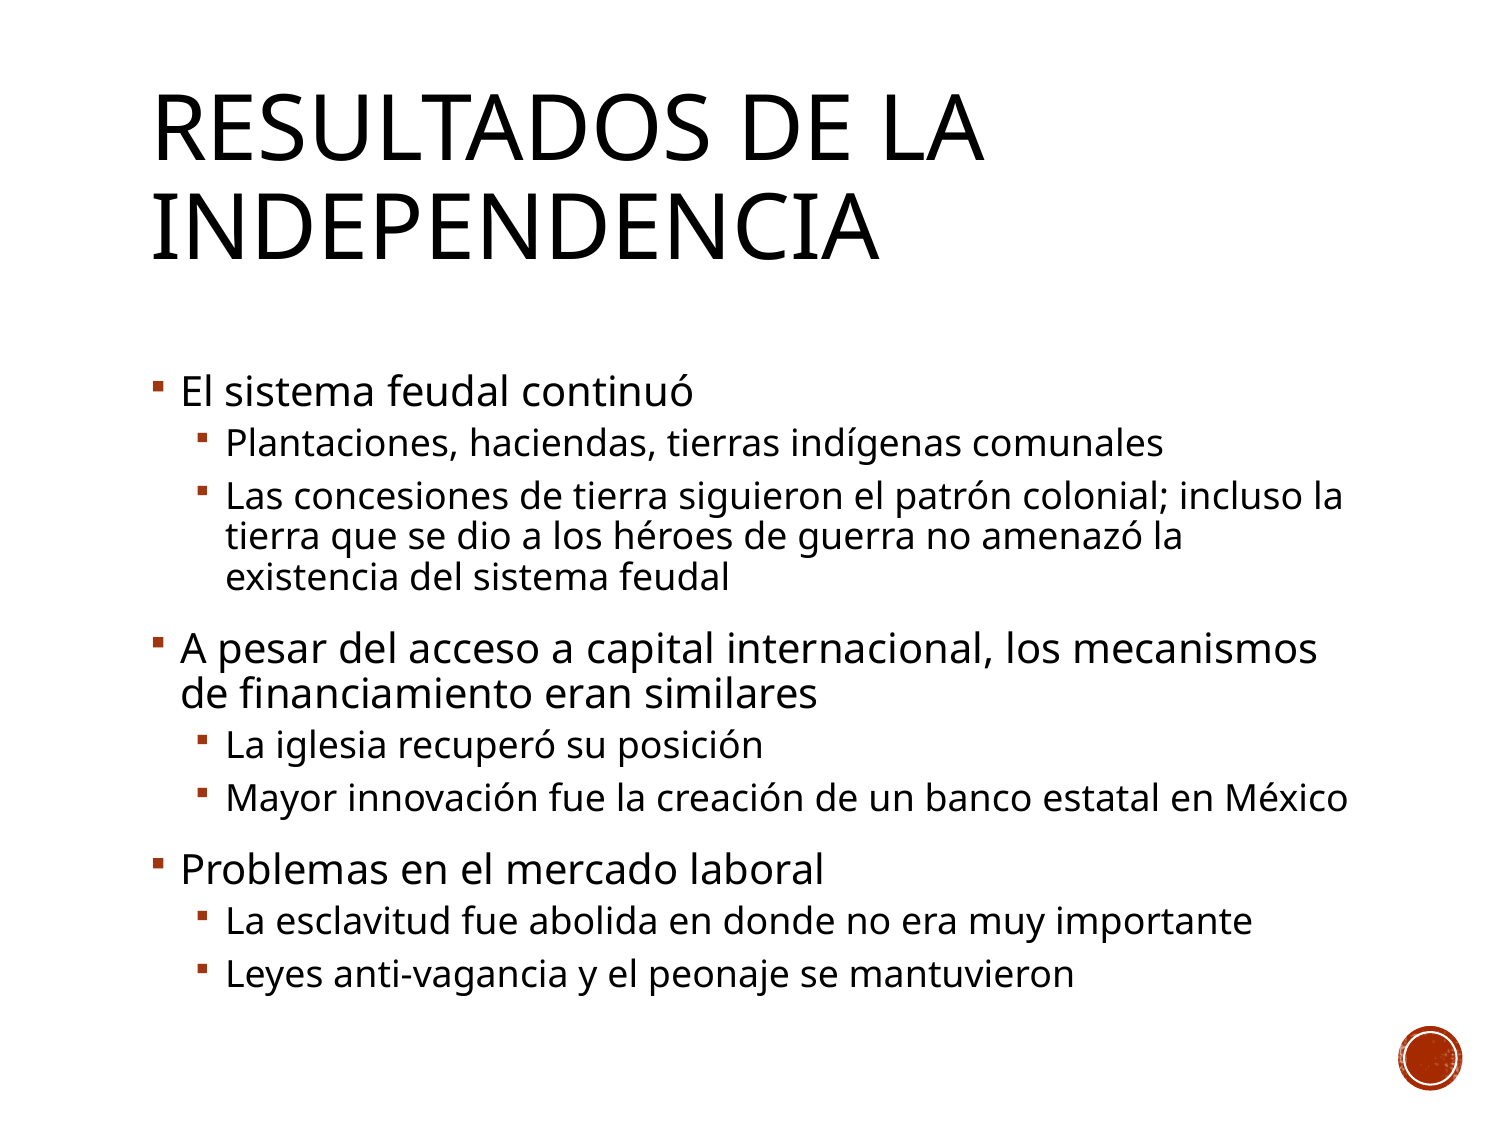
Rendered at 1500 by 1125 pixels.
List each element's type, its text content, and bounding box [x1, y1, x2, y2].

list El sistema feudal continuó Plantaciones, haciendas, tierras indígenas comunales Las concesiones de tierra siguieron el patrón colonial; incluso la tierra que se dio a los héroes de guerra no amenazó la existencia del sistema feudal A pesar del acceso a capital internacional, los mecanismos de financiamiento eran similares La iglesia recuperó su posición Mayor innovación fue la creación de un banco estatal en México Problemas en el mercado laboral La esclavitud fue abolida en donde no era muy importante Leyes anti-vagancia y el peonaje se mantuvieron [135, 363, 1373, 1024]
title RESULTADOS DE LA INDEPENDENCIA [135, 93, 1483, 267]
